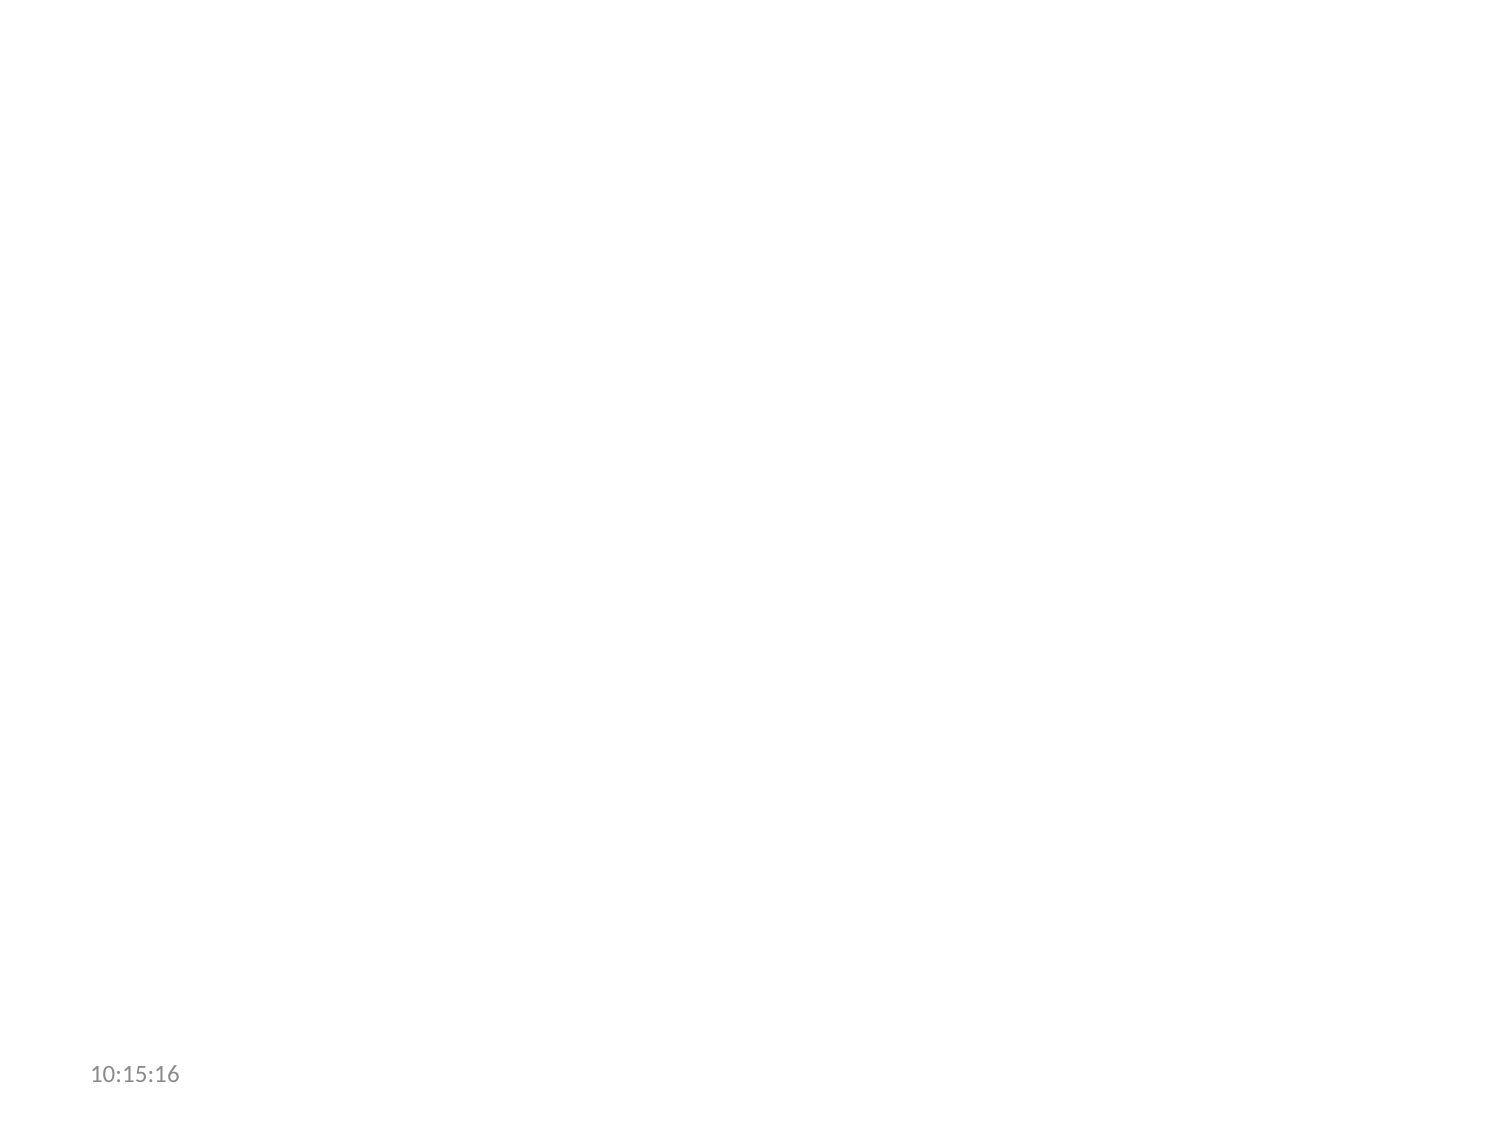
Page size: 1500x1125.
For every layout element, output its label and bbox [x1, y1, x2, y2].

slide_number [75, 1042, 425, 1103]
